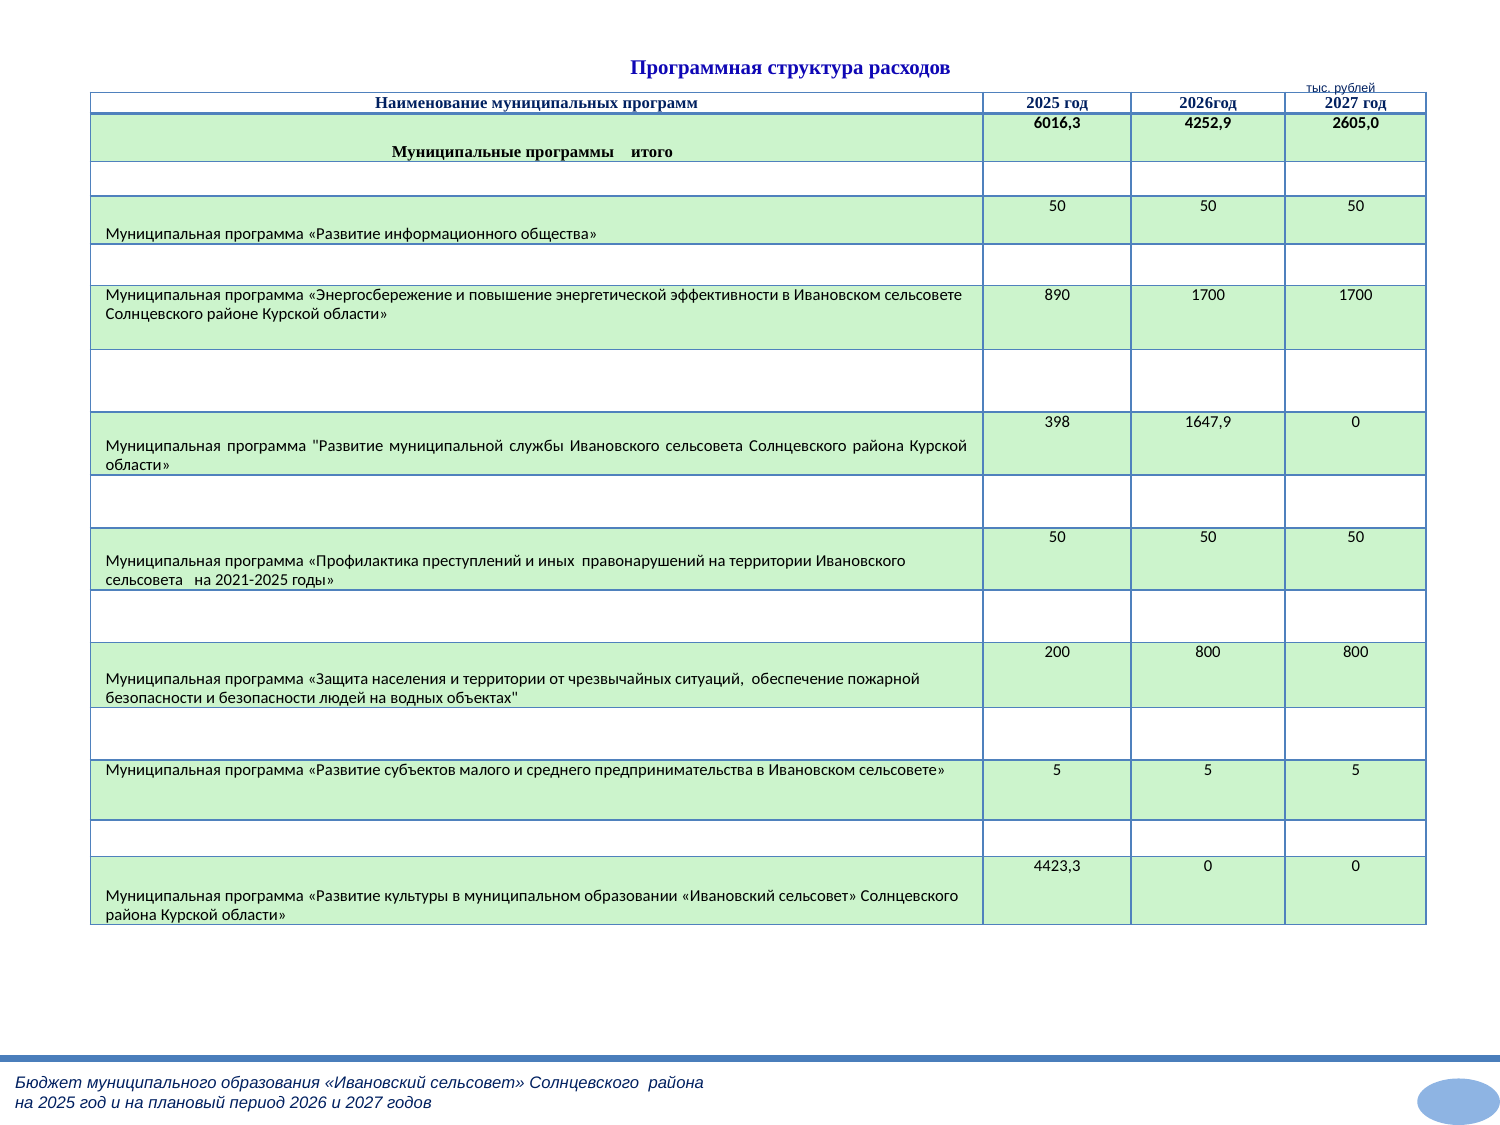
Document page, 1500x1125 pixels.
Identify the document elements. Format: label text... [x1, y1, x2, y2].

table_cell 398 [984, 413, 1130, 474]
table_cell 50 [984, 197, 1130, 243]
table_cell [1132, 591, 1284, 642]
table_cell 50 [1286, 529, 1425, 589]
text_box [0, 1058, 1500, 1125]
table_cell [984, 476, 1130, 527]
table_cell 1700 [1132, 286, 1284, 349]
table_cell [91, 821, 982, 856]
title Программная структура расходов [81, 39, 1500, 93]
table_cell [91, 245, 982, 285]
table_cell Муниципальная программа «Развитие субъектов малого и среднего предпринимательства в Ивановском сельсовете» [91, 761, 982, 819]
table_cell [1132, 350, 1284, 411]
table_cell [1286, 245, 1425, 285]
table_cell [984, 245, 1130, 285]
table_cell [984, 350, 1130, 411]
table_cell Муниципальная программа «Защита населения и территории от чрезвычайных ситуаций, обеспечение пожарной безопасности и безопасности людей на водных объектах" [91, 643, 982, 707]
table_cell [1132, 476, 1284, 527]
table_cell Муниципальные программы итого [91, 115, 982, 161]
table_cell 50 [1286, 197, 1425, 243]
table_cell [1132, 708, 1284, 759]
table_header 2025 год [984, 93, 1130, 112]
text_box тыс. рублей [1291, 57, 1470, 103]
table_cell [1286, 350, 1425, 411]
table_cell 6016,3 [984, 115, 1130, 161]
table_cell 800 [1286, 643, 1425, 707]
table_cell 5 [984, 761, 1130, 819]
table_cell 2605,0 [1286, 115, 1425, 161]
table_cell Муниципальная программа «Профилактика преступлений и иных правонарушений на территории Ивановского сельсовета на 2021-2025 годы» [91, 529, 982, 589]
table_header 2027 год [1286, 93, 1425, 112]
table_cell [984, 162, 1130, 195]
table_cell [91, 591, 982, 642]
table_cell Муниципальная программа «Развитие культуры в муниципальном образовании «Ивановский сельсовет» Солнцевского района Курской области» [91, 857, 982, 924]
table_cell 1647,9 [1132, 413, 1284, 474]
table_cell [91, 162, 982, 195]
table_cell [1132, 245, 1284, 285]
table_cell 4252,9 [1132, 115, 1284, 161]
table_cell 200 [984, 643, 1130, 707]
table_cell Муниципальная программа "Развитие муниципальной службы Ивановского сельсовета Солнцевского района Курской области» [91, 413, 982, 474]
table_cell [91, 476, 982, 527]
table_cell 4423,3 [984, 857, 1130, 924]
table_cell 5 [1286, 761, 1425, 819]
table_cell [91, 350, 982, 411]
table_cell [91, 708, 982, 759]
table_cell [1286, 162, 1425, 195]
table_cell 0 [1286, 413, 1425, 474]
table_cell 5 [1132, 761, 1284, 819]
table_cell Муниципальная программа «Энергосбережение и повышение энергетической эффективности в Ивановском сельсовете Солнцевского районе Курской области» [91, 286, 982, 349]
table_cell [1286, 476, 1425, 527]
table_cell [1286, 821, 1425, 856]
table_cell 0 [1132, 857, 1284, 924]
table_cell [984, 821, 1130, 856]
table_cell [1286, 591, 1425, 642]
table_cell [1132, 821, 1284, 856]
table_cell 1700 [1286, 286, 1425, 349]
table_cell 50 [984, 529, 1130, 589]
table_cell Муниципальная программа «Развитие информационного общества» [91, 197, 982, 243]
table_cell 0 [1286, 857, 1425, 924]
table_header 2026год [1132, 93, 1284, 112]
table_cell [984, 591, 1130, 642]
table_header Наименование муниципальных программ [91, 93, 982, 112]
table_cell 800 [1132, 643, 1284, 707]
table_cell [1286, 708, 1425, 759]
table_cell 890 [984, 286, 1130, 349]
table_cell [984, 708, 1130, 759]
table_cell [1132, 162, 1284, 195]
table_cell 50 [1132, 197, 1284, 243]
table_cell 50 [1132, 529, 1284, 589]
